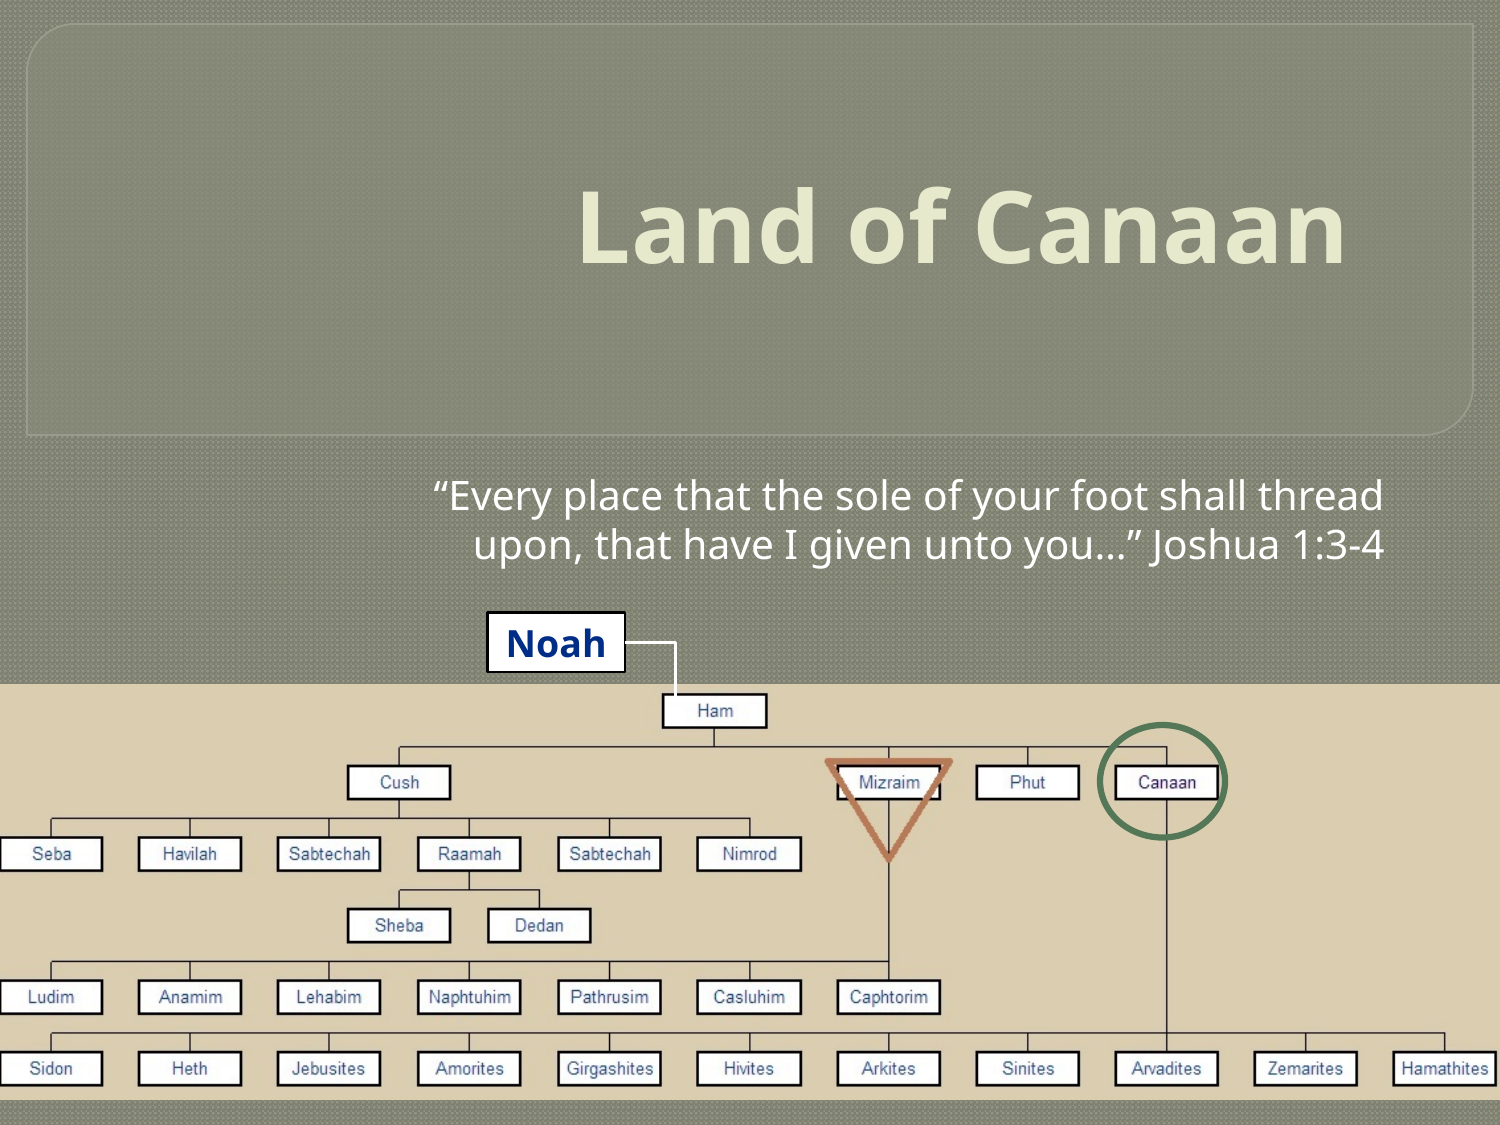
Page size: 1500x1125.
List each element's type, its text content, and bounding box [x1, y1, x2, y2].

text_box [624, 642, 726, 701]
text_box Noah [487, 612, 625, 673]
subtitle “Every place that the sole of your foot shall thread upon, that have I given unto you…” Joshua 1:3-4 [350, 462, 1427, 575]
title Land of Canaan [112, 50, 1388, 292]
picture [0, 684, 1500, 1101]
